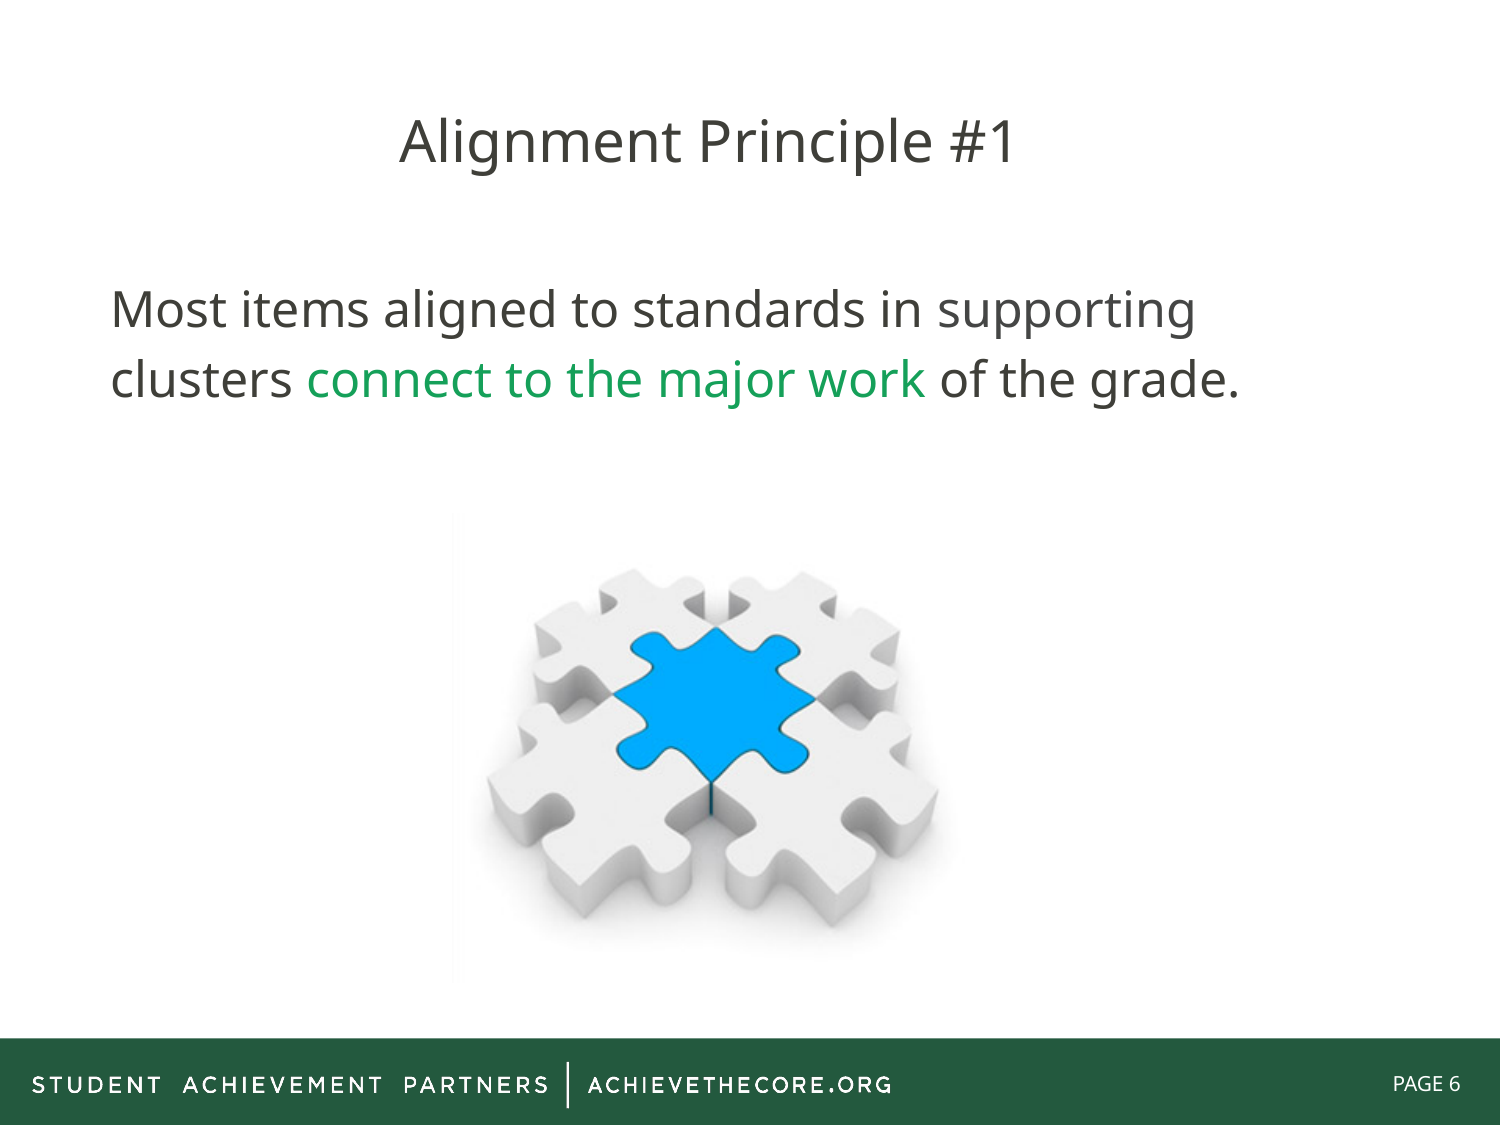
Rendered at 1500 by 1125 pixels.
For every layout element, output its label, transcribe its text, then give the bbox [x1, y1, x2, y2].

list Most items aligned to standards in supporting clusters connect to the major work of the grade. [70, 262, 1421, 1005]
picture [452, 513, 969, 983]
title Alignment Principle #1 [70, 45, 1350, 233]
picture [12, 1055, 911, 1112]
